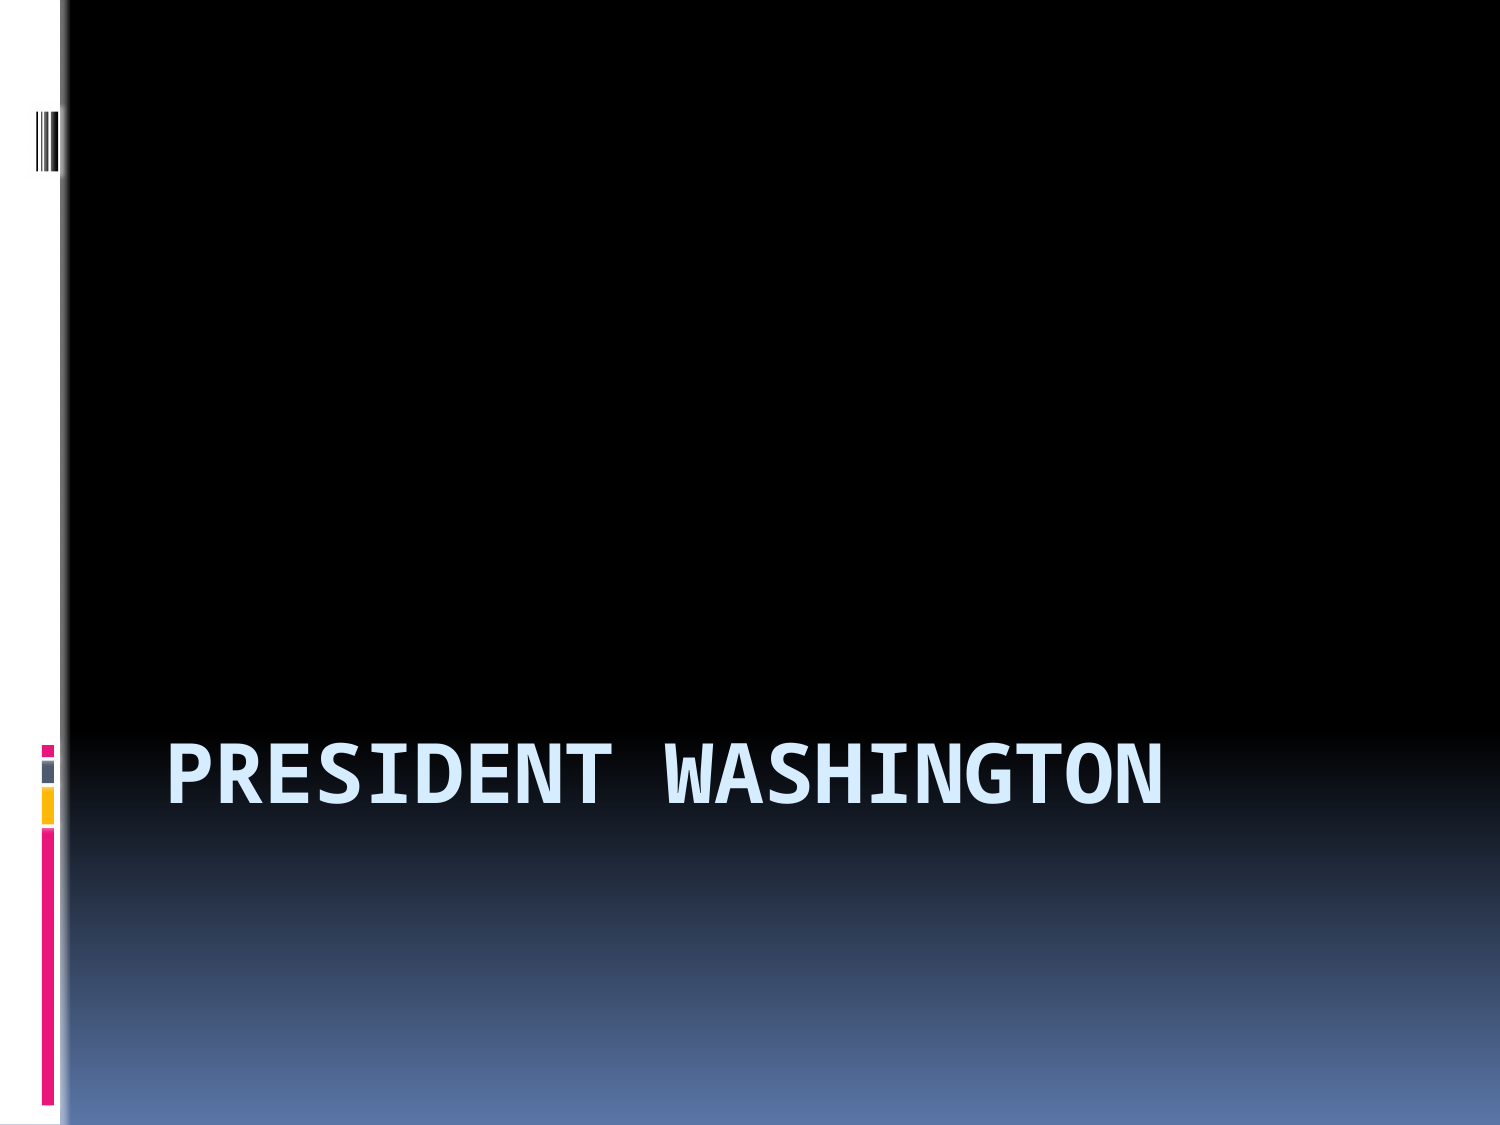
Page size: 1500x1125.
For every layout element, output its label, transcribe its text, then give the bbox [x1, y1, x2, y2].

title President Washington [150, 712, 1425, 1037]
